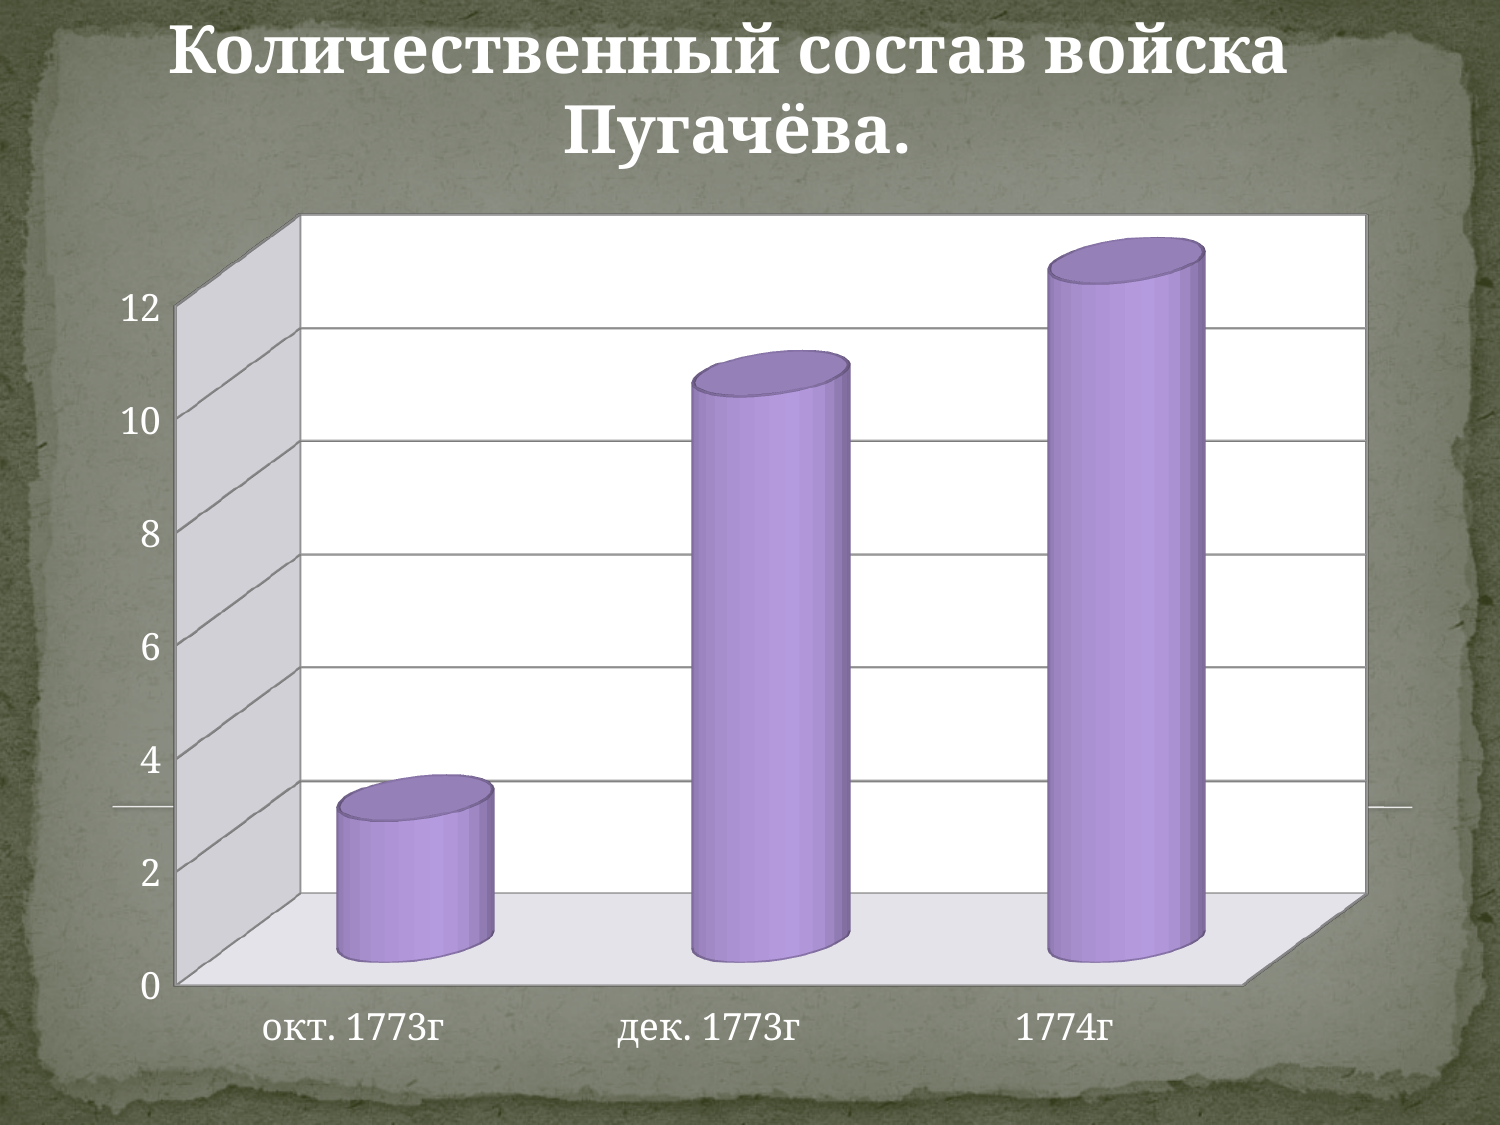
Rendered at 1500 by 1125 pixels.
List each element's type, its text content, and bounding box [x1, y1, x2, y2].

text_box Количественный состав войска Пугачёва. [93, 0, 1383, 175]
chart [95, 189, 1394, 1078]
